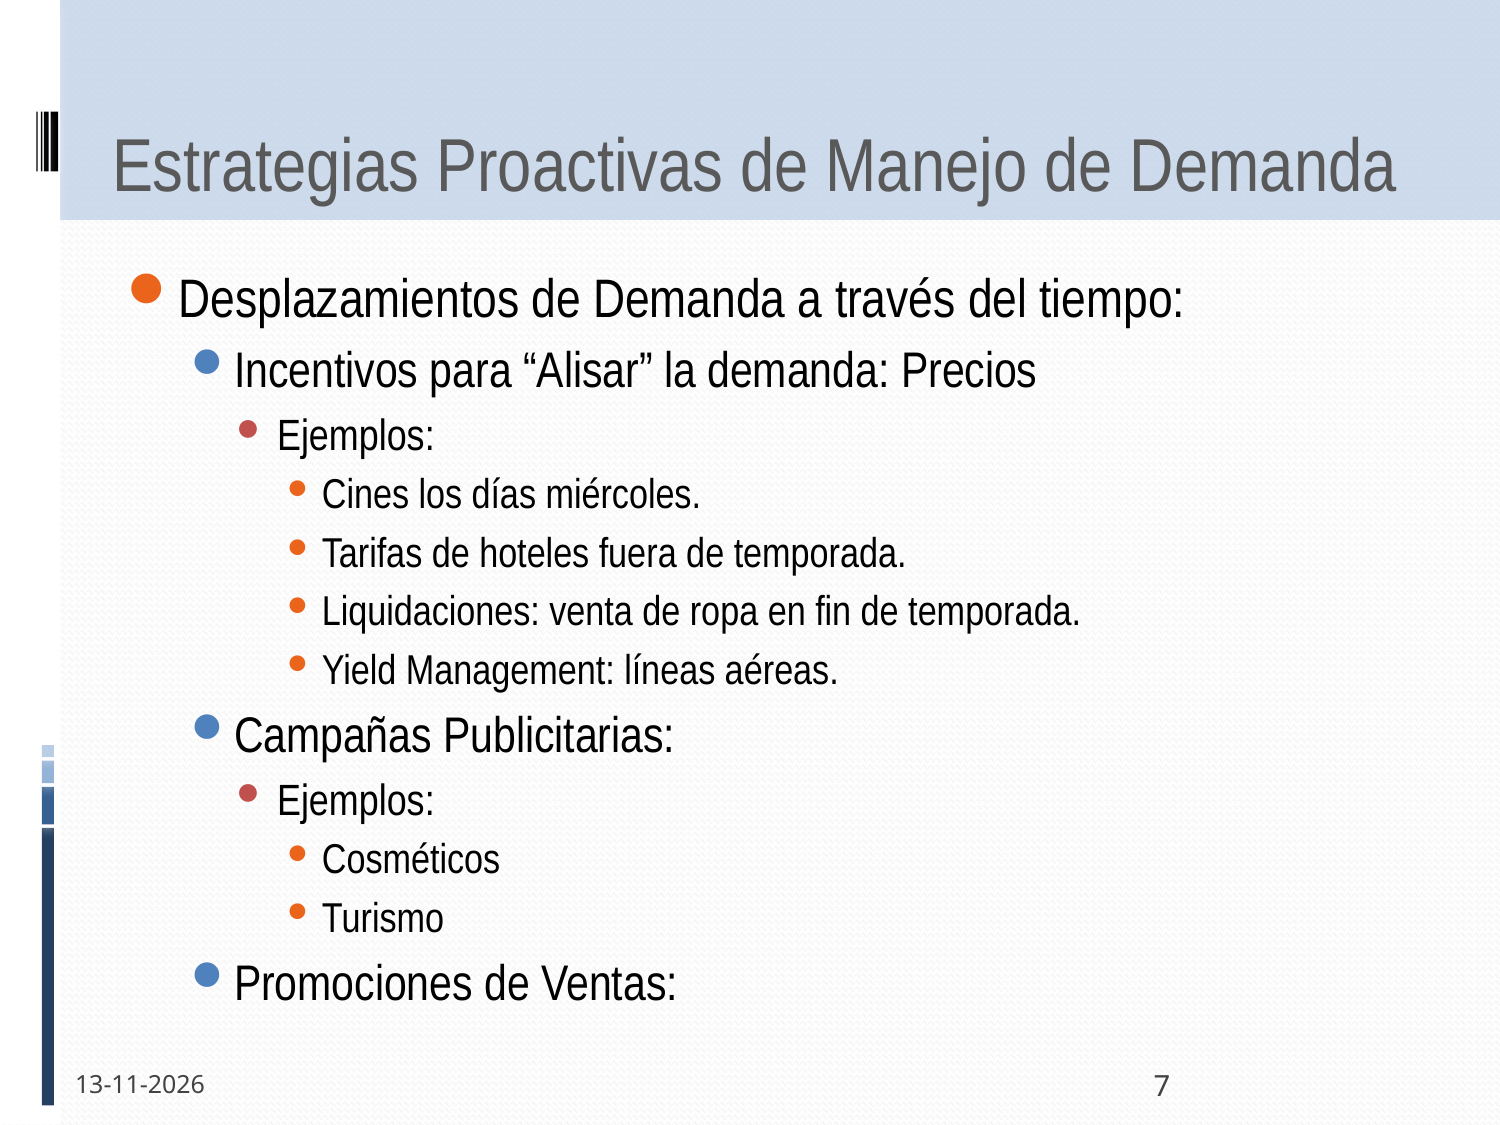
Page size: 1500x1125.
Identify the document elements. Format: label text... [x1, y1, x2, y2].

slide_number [75, 1042, 243, 1103]
list Desplazamientos de Demanda a través del tiempo: Incentivos para “Alisar” la demanda: Precios Ejemplos: Cines los días miércoles. Tarifas de hoteles fuera de temporada. Liquidaciones: venta de ropa en fin de temporada. Yield Management: líneas aéreas. Campañas Publicitarias: Ejemplos: Cosméticos Turismo Promociones de Ventas: [111, 255, 1436, 1038]
slide_number 7 [1045, 1046, 1171, 1107]
title Estrategias Proactivas de Manejo de Demanda [111, 18, 1436, 207]
